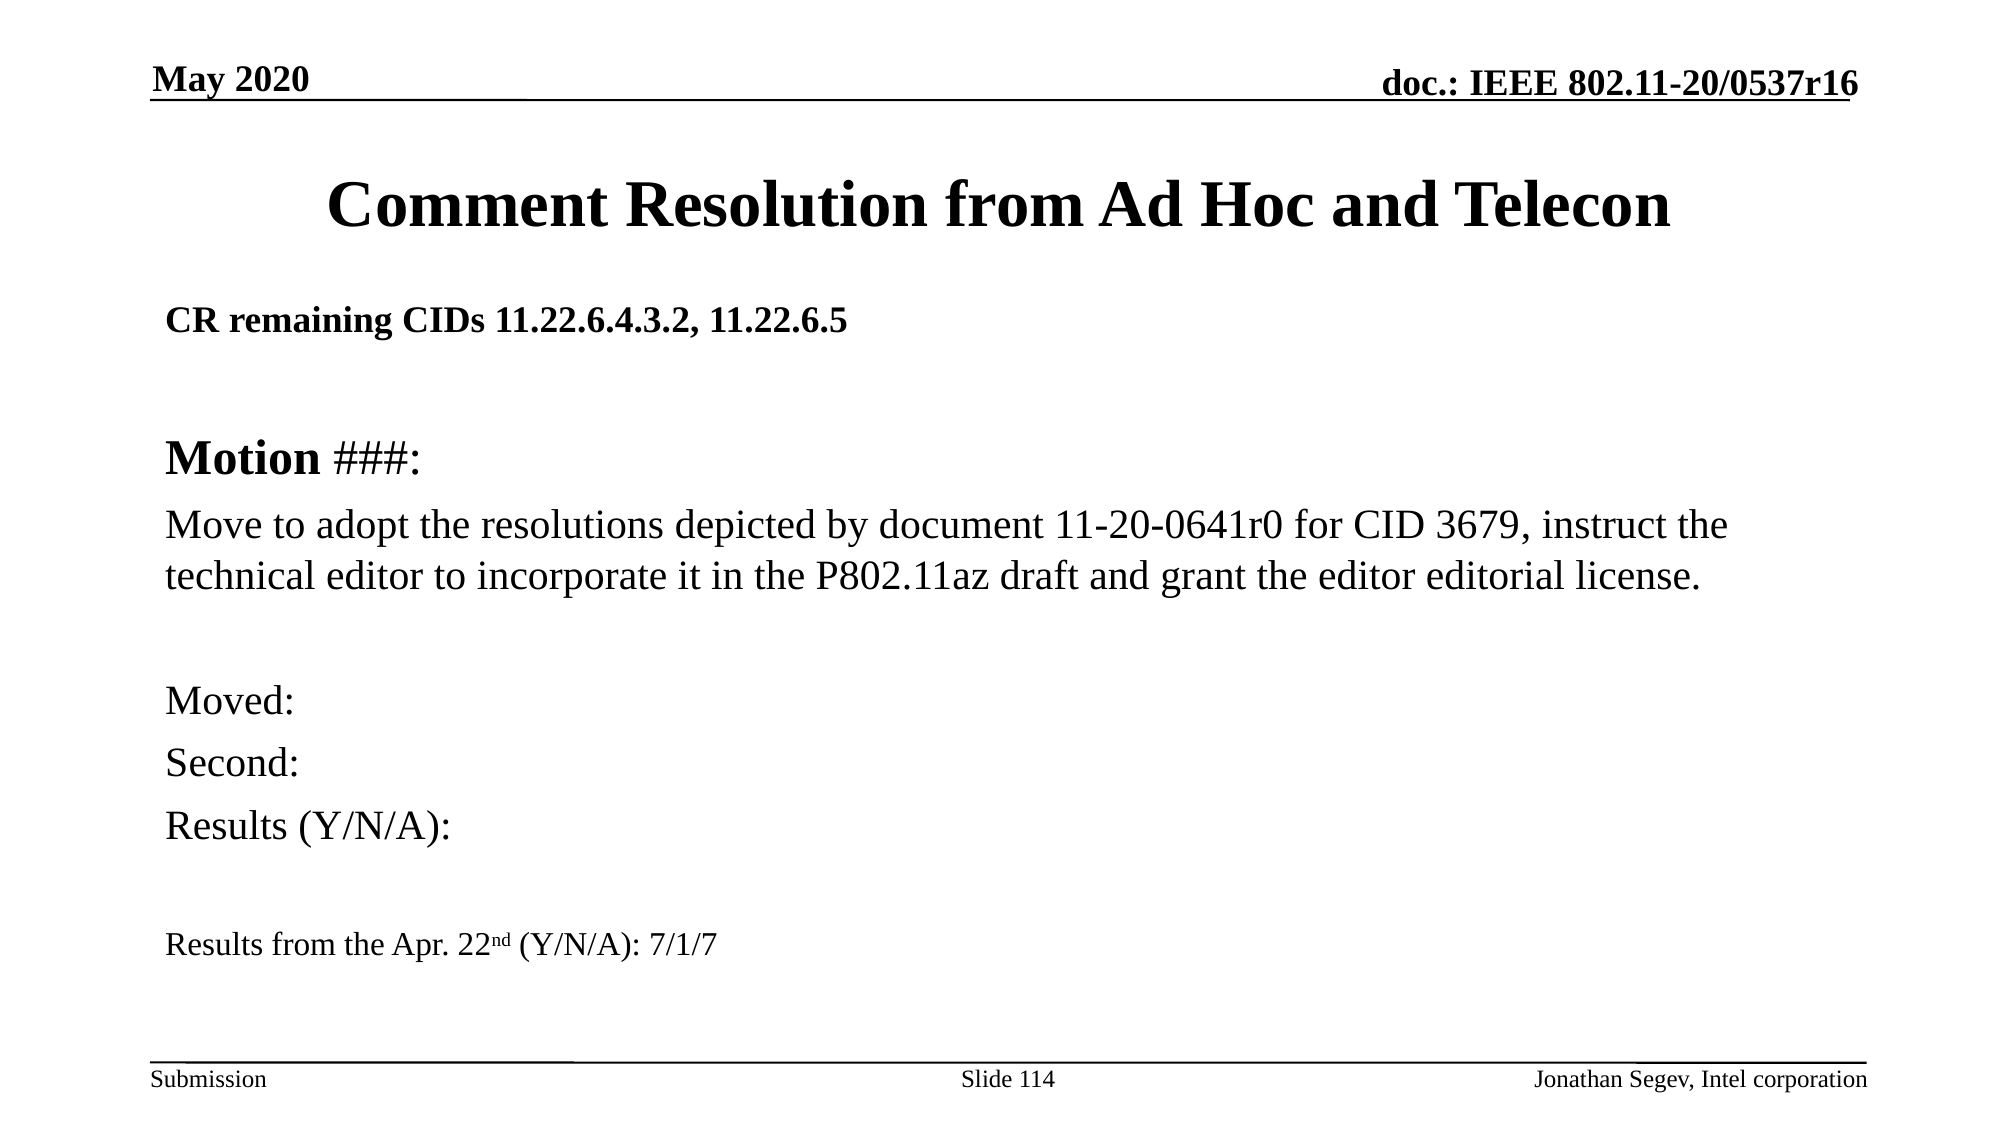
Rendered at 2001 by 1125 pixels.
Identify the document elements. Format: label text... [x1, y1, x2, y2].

slide_number Slide 114 [950, 1061, 1067, 1123]
title Comment Resolution from Ad Hoc and Telecon [149, 112, 1850, 286]
list CR remaining CIDs 11.22.6.4.3.2, 11.22.6.5 Motion ###: Move to adopt the resolutions depicted by document 11-20-0641r0 for CID 3679, instruct the technical editor to incorporate it in the P802.11az draft and grant the editor editorial license. Moved: Second: Results (Y/N/A): Results from the Apr. 22nd (Y/N/A): 7/1/7 [149, 286, 1850, 1000]
footer Jonathan Segev, Intel corporation [1171, 1061, 1869, 1093]
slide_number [152, 54, 563, 100]
